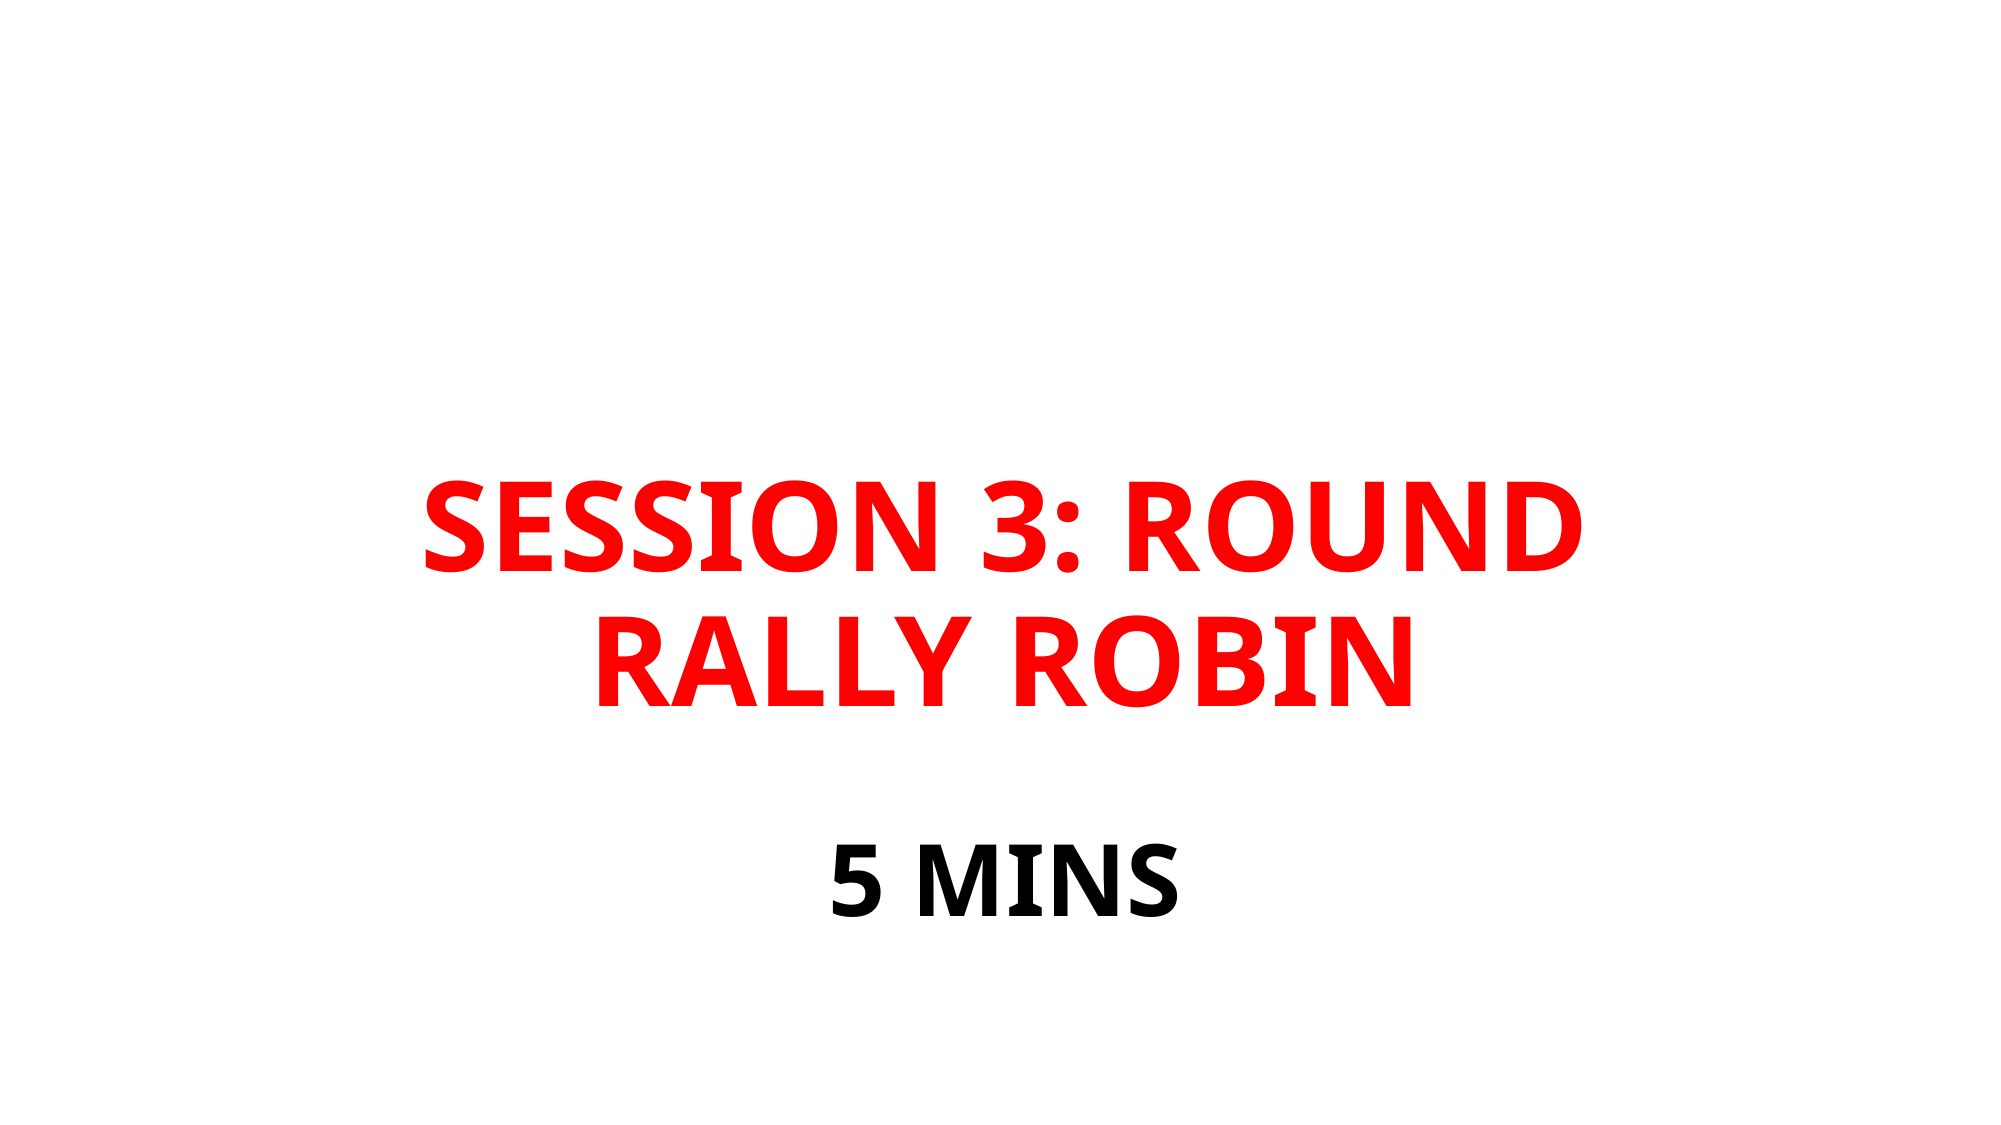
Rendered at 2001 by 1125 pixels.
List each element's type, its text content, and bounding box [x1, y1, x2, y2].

subtitle 5 MINS [480, 822, 1531, 1110]
title SESSION 3: ROUND RALLY ROBIN [367, 126, 1643, 742]
